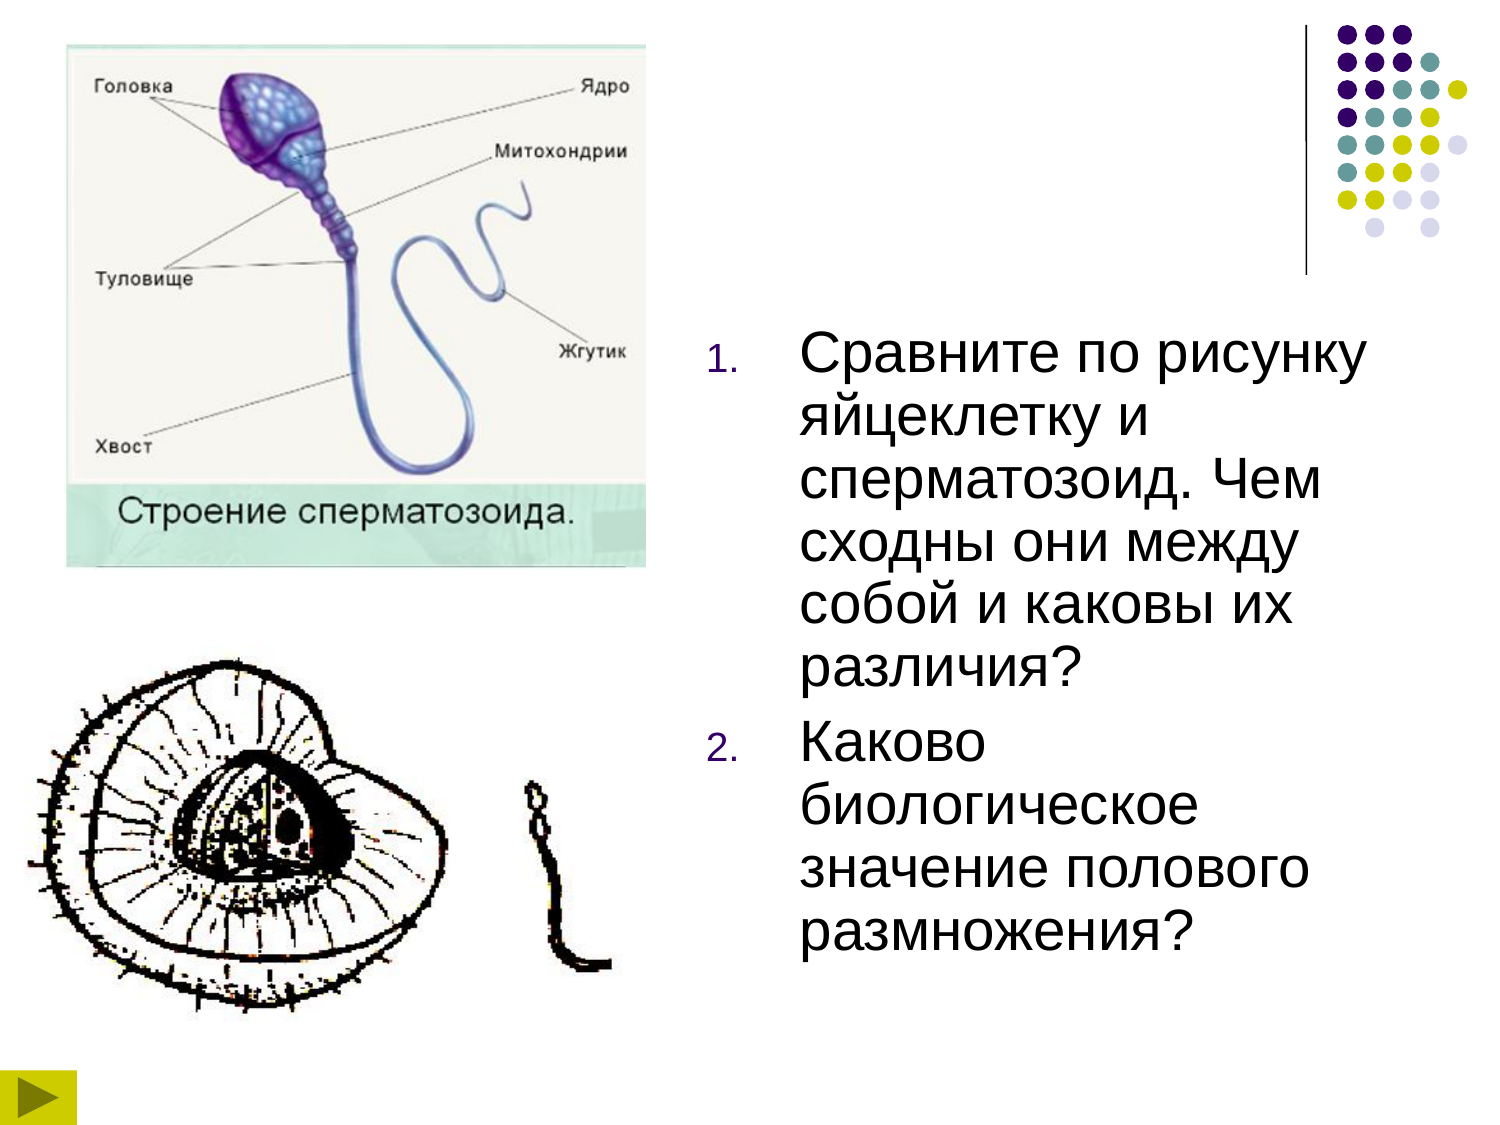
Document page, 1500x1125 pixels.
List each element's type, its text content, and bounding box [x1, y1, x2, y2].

picture [64, 42, 646, 570]
list Сравните по рисунку яйцеклетку и сперматозоид. Чем сходны они между собой и каковы их различия? Каково биологическое значение полового размножения? [690, 314, 1412, 1012]
picture [0, 644, 627, 1048]
text_box [0, 1070, 77, 1125]
